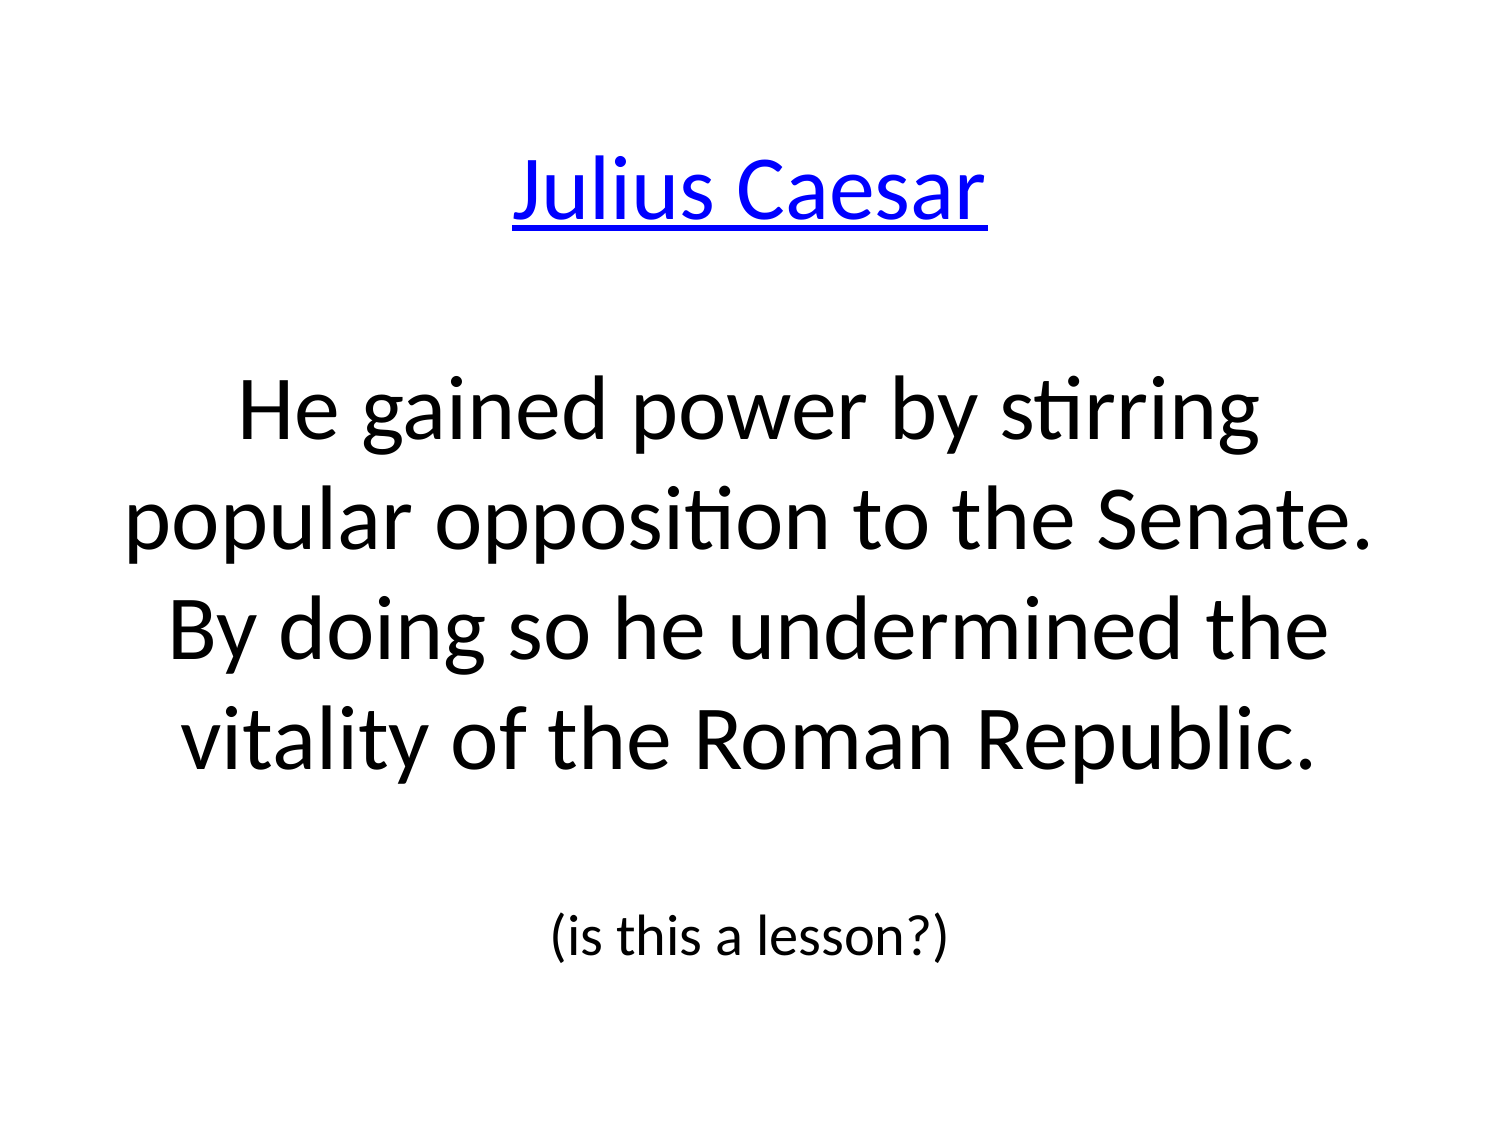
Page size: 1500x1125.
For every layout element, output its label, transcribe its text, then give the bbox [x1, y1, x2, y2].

title Julius Caesar He gained power by stirring popular opposition to the Senate. By doing so he undermined the vitality of the Roman Republic. (is this a lesson?) [74, 44, 1426, 1051]
